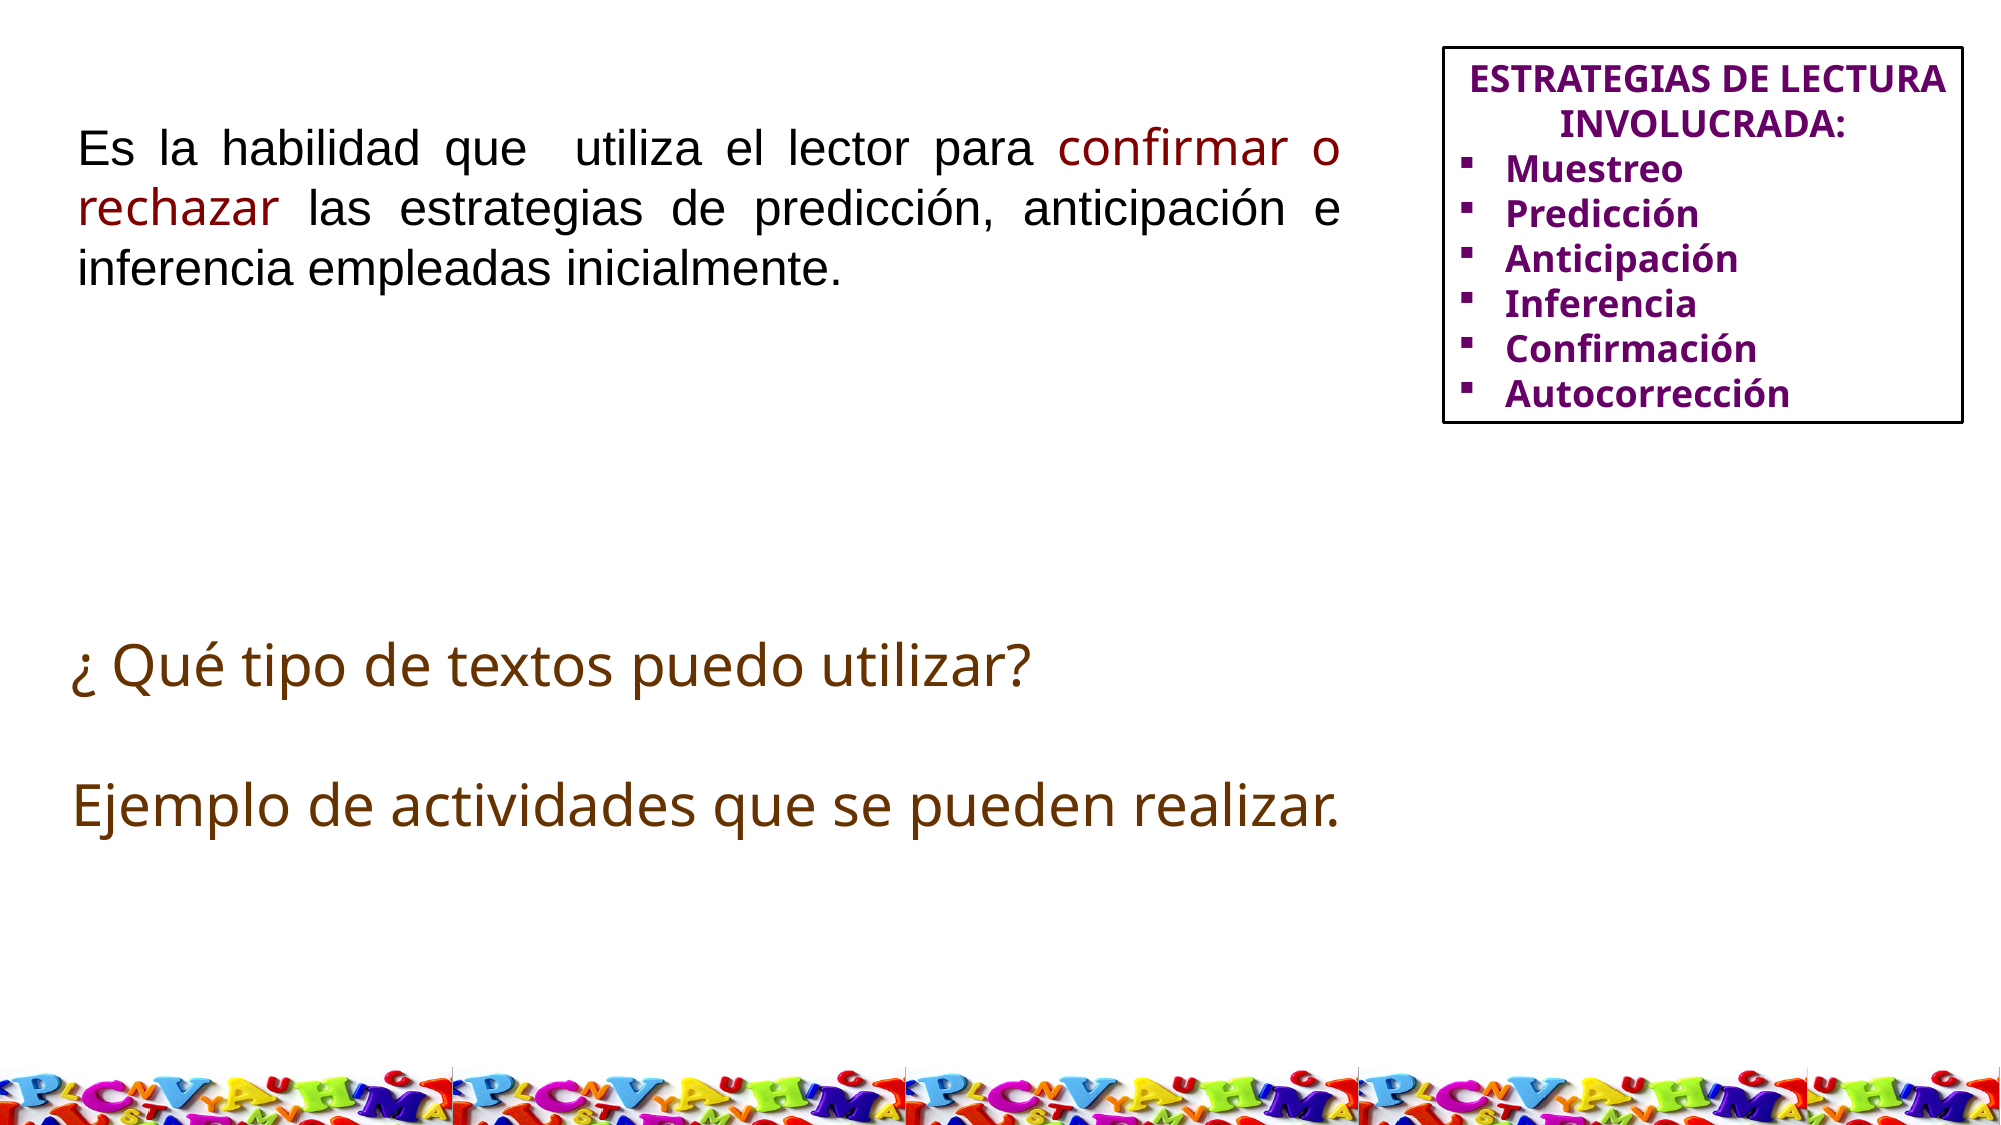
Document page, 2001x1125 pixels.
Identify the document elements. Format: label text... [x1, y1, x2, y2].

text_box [0, 1066, 2000, 1125]
text_box ESTRATEGIAS DE LECTURA INVOLUCRADA: Muestreo Predicción Anticipación Inferencia Confirmación Autocorrección [1443, 47, 1963, 423]
text_box Es la habilidad que utiliza el lector para confirmar o rechazar las estrategias de predicción, anticipación e inferencia empleadas inicialmente. [62, 108, 1357, 303]
text_box ¿ Qué tipo de textos puedo utilizar? Ejemplo de actividades que se pueden realizar. [56, 620, 1693, 846]
